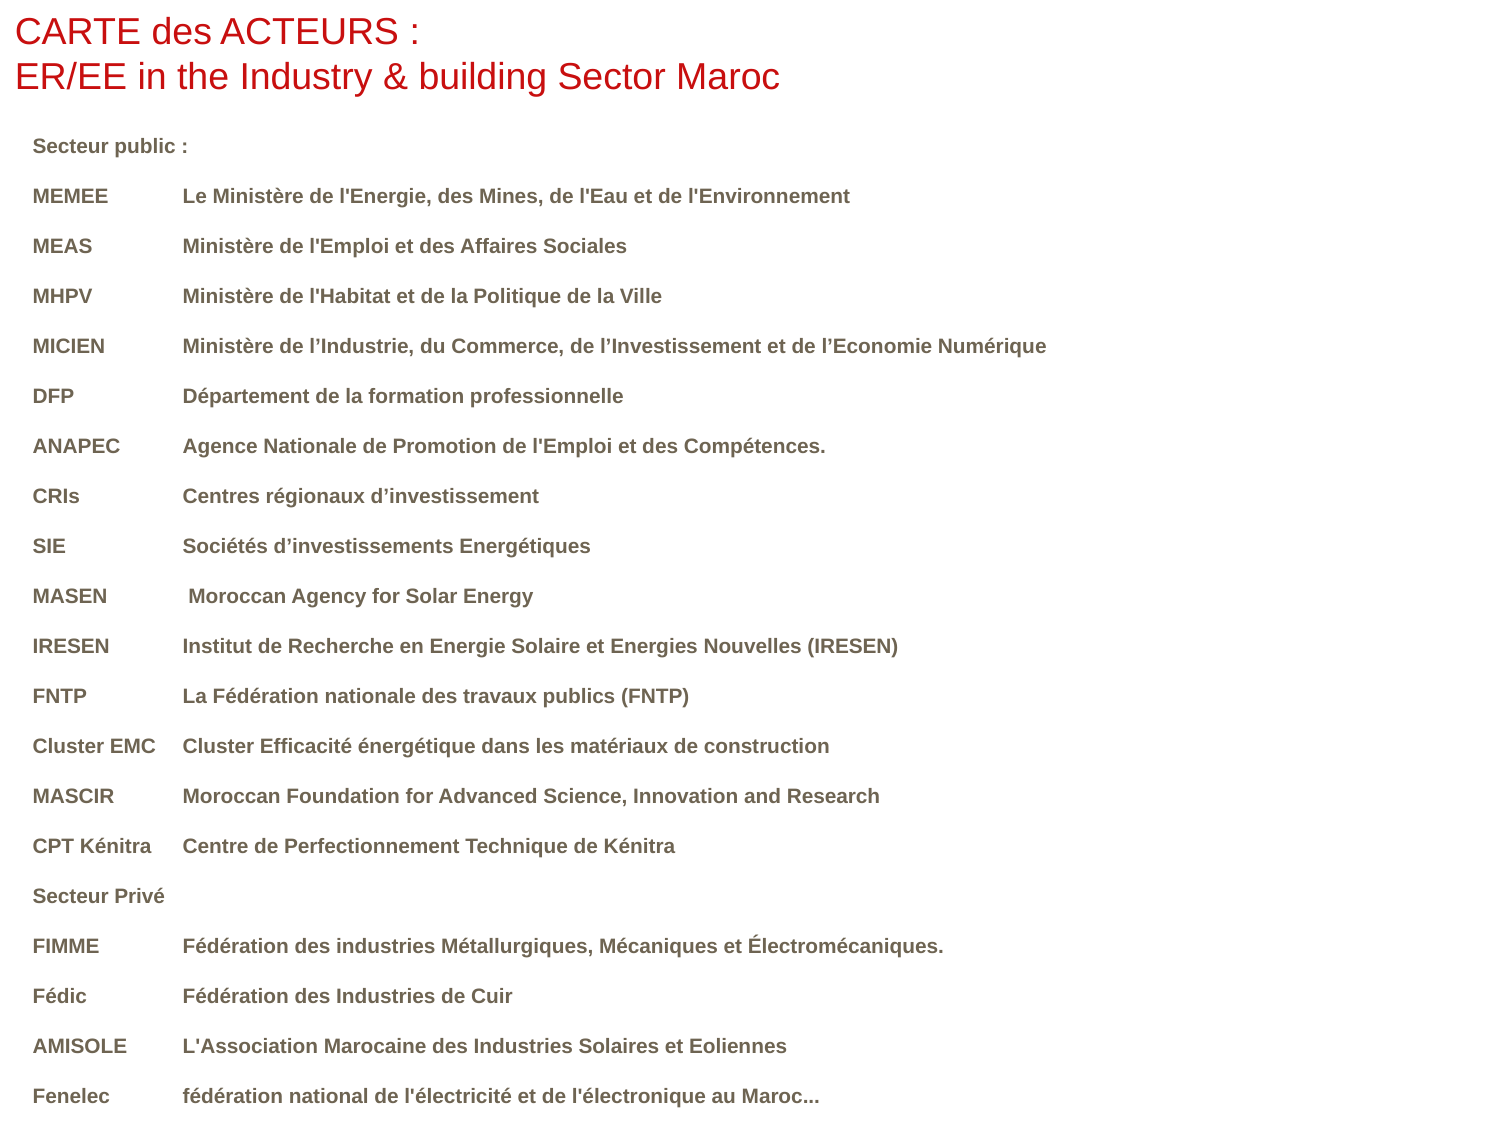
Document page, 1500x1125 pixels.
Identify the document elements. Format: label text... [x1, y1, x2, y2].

list Secteur public : MEMEE Le Ministère de l'Energie, des Mines, de l'Eau et de l'Environnement MEAS Ministère de l'Emploi et des Affaires Sociales MHPV Ministère de l'Habitat et de la Politique de la Ville MICIEN Ministère de l’Industrie, du Commerce, de l’Investissement et de l’Economie Numérique DFP Département de la formation professionnelle ANAPEC Agence Nationale de Promotion de l'Emploi et des Compétences. CRIs Centres régionaux d’investissement SIE Sociétés d’investissements Energétiques MASEN Moroccan Agency for Solar Energy IRESEN Institut de Recherche en Energie Solaire et Energies Nouvelles (IRESEN) FNTP La Fédération nationale des travaux publics (FNTP) Cluster EMC Cluster Efficacité énergétique dans les matériaux de construction MASCIR Moroccan Foundation for Advanced Science, Innovation and Research CPT Kénitra Centre de Perfectionnement Technique de Kénitra Secteur Privé FIMME Fédération des industries Métallurgiques, Mécaniques et Électromécaniques. Fédic Fédération des Industries de Cuir AMISOLE L'Association Marocaine des Industries Solaires et Eoliennes Fenelec fédération national de l'électricité et de l'électronique au Maroc... ADIZIA Association Des Investisseurs De La Z.I. D'Ait Melloul Agadir [17, 125, 1471, 1088]
text_box CARTE des ACTEURS : ER/EE in the Industry & building Sector Maroc [0, 0, 1340, 105]
